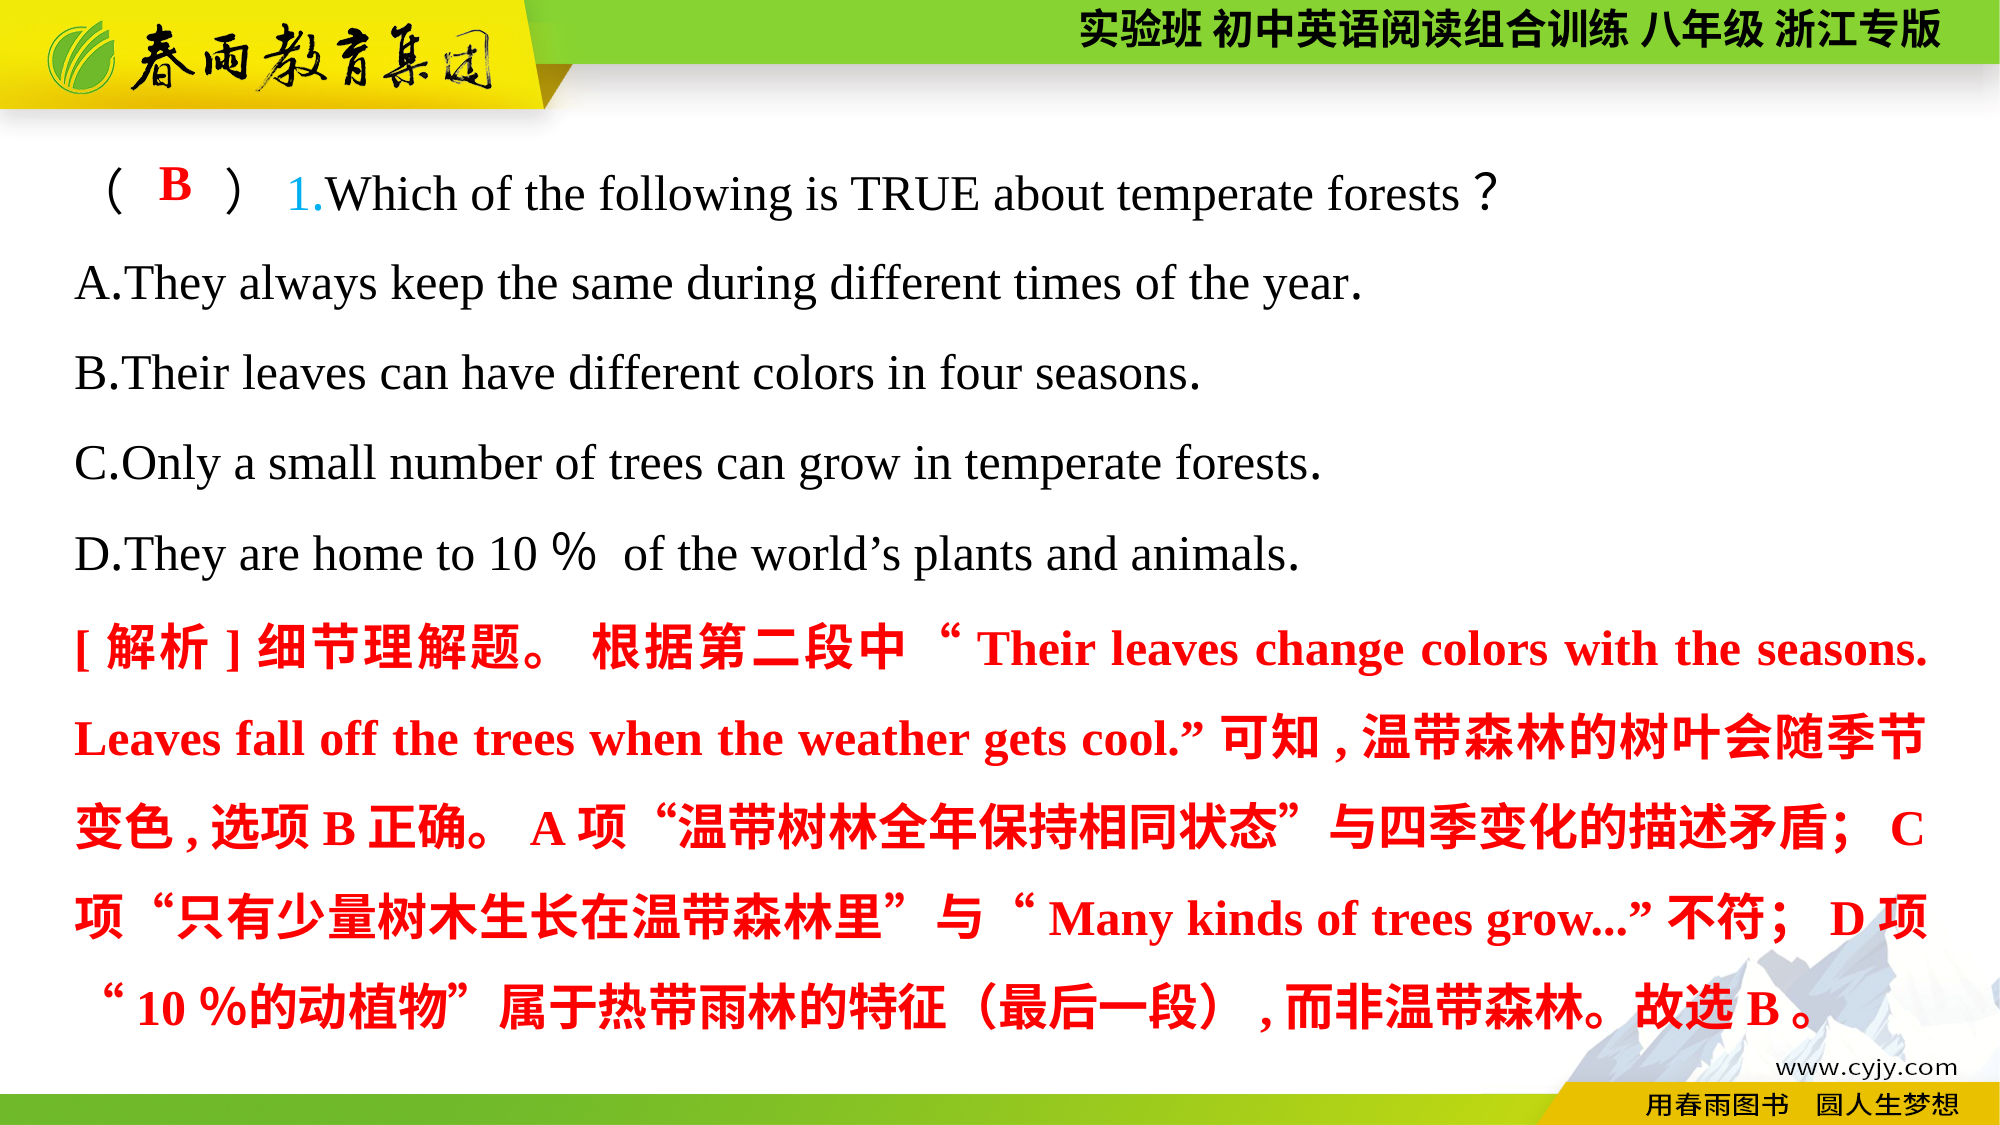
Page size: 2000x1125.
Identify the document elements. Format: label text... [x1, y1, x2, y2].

text_box [解析]细节理解题。 根据第二段中“Their leaves change colors with the seasons. Leaves fall off the trees when the weather gets cool.”可知,温带森林的树叶会随季节变色,选项B正确。A项“温带树林全年保持相同状态”与四季变化的描述矛盾；C项“只有少量树木生长在温带森林里”与“Many kinds of trees grow...”不符；D项“10％的动植物”属于热带雨林的特征（最后一段）,而非温带森林。故选B。 [59, 581, 1944, 1043]
list （ ）1.Which of the following is TRUE about temperate forests？ A.They always keep the same during different times of the year. B.Their leaves can have different colors in four seasons. C.Only a small number of trees can grow in temperate forests. D.They are home to 10％ of the world’s plants and animals. [59, 122, 1944, 581]
text_box B [143, 143, 207, 218]
picture [0, 0, 2000, 1125]
